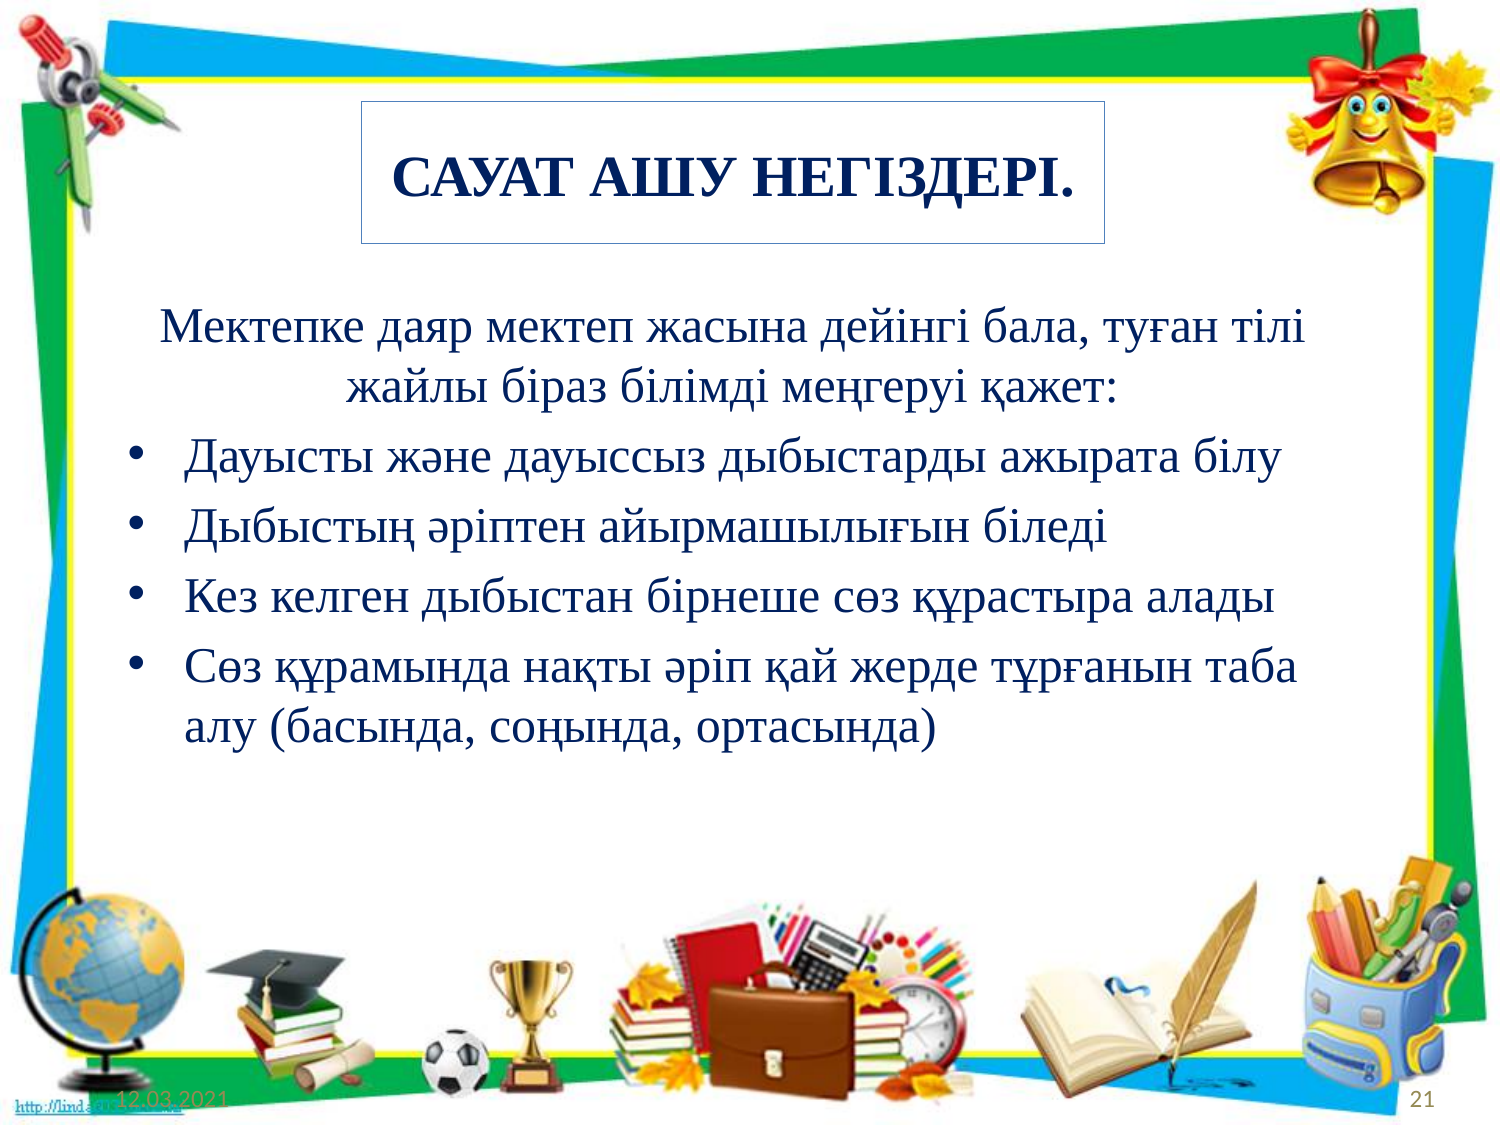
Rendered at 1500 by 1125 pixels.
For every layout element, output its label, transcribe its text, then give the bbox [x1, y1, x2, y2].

list Мектепке даяр мектеп жасына дейінгі бала, туған тілі жайлы біраз білімді меңгеруі қажет: Дауысты және дауыссыз дыбыстарды ажырата білу Дыбыстың әріптен айырмашылығын біледі Кез келген дыбыстан бірнеше сөз құрастыра алады Сөз құрамында нақты әріп қай жерде тұрғанын таба алу (басында, соңында, ортасында) [112, 284, 1354, 811]
picture [0, 0, 1500, 1125]
title САУАТ АШУ НЕГІЗДЕРІ. [361, 101, 1105, 244]
